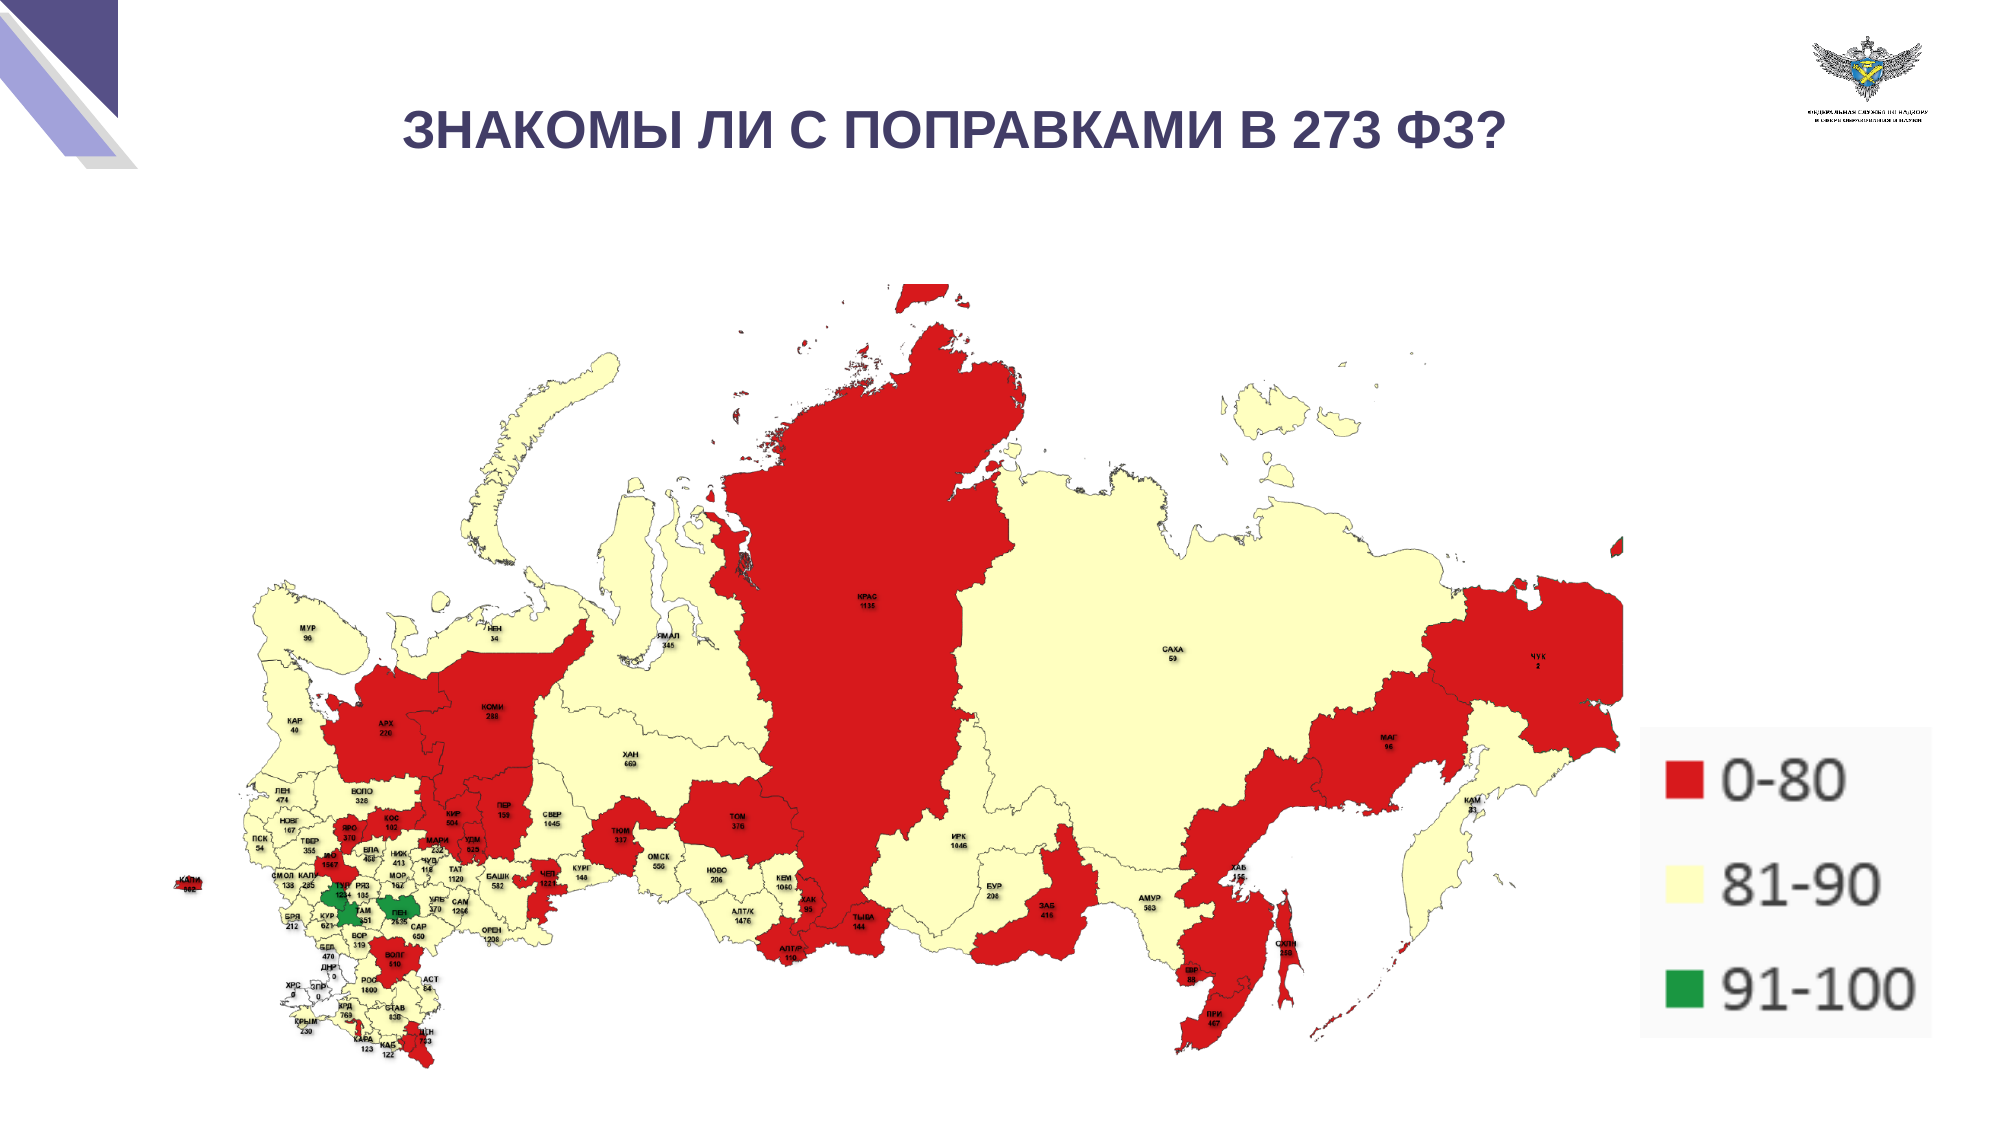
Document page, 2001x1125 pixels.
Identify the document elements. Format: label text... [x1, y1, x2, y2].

picture [0, 284, 1987, 1094]
picture [1808, 35, 1928, 122]
text_box ЗНАКОМЫ ЛИ С ПОПРАВКАМИ В 273 ФЗ? [387, 88, 1563, 167]
